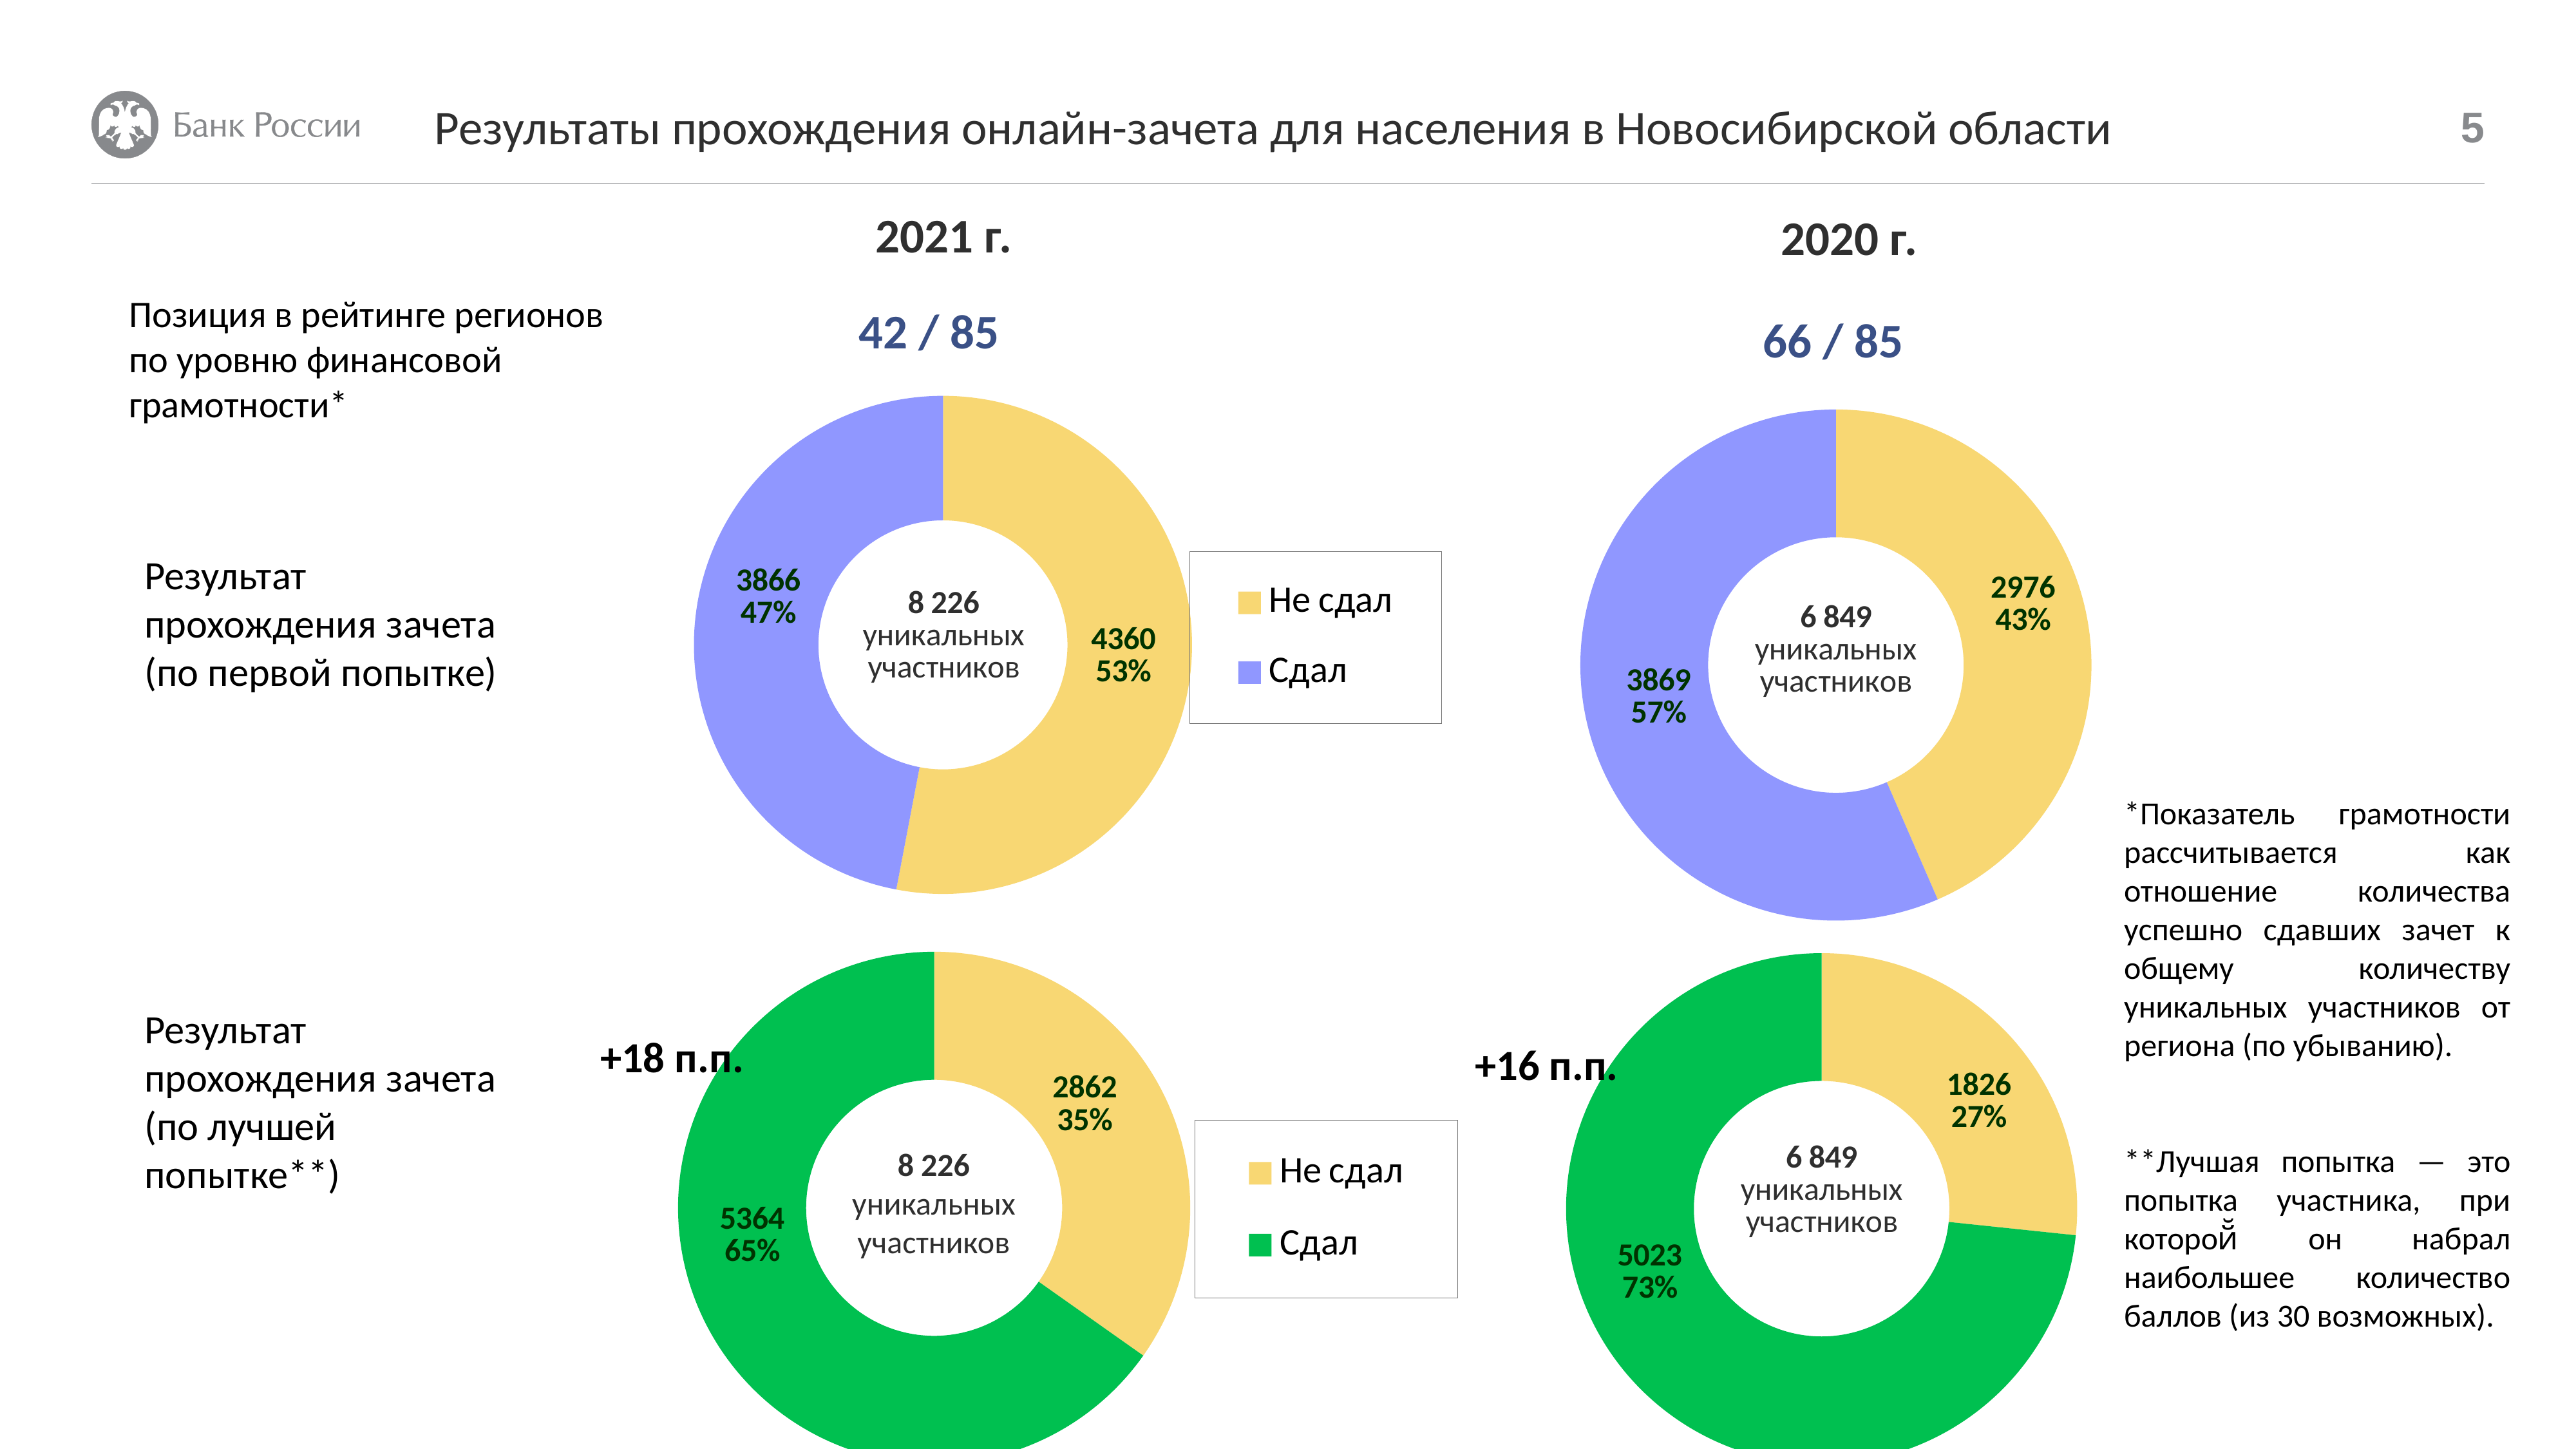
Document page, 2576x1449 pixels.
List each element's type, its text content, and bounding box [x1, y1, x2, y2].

chart [595, 385, 2273, 932]
text_box Позиция в рейтинге регионов по уровню финансовой грамотности* [119, 285, 713, 430]
text_box Результат прохождения зачета (по лучшей попытке**) [138, 998, 512, 1202]
slide_number 5 [2327, 91, 2485, 160]
chart [578, 941, 2244, 1449]
picture [91, 91, 359, 158]
text_box Результат прохождения зачета (по первой попытке) [138, 544, 512, 700]
text_box *Показатель грамотности рассчитывается как отношение количества успешно сдавших зачет к общему количеству уникальных участников от региона (по убыванию). **Лучшая попытка — это попытка участника, при которой̆ он набрал наибольшее количество баллов (из 30 возможных). [2118, 786, 2516, 1339]
text_box 42 / 85 [749, 301, 1005, 365]
text_box 2021 г. [649, 205, 1018, 269]
text_box Результаты прохождения онлайн-зачета для населения в Новосибирской области [424, 91, 2123, 159]
text_box 2020 г. [1554, 208, 1923, 272]
text_box 66 / 85 [1653, 310, 1909, 374]
